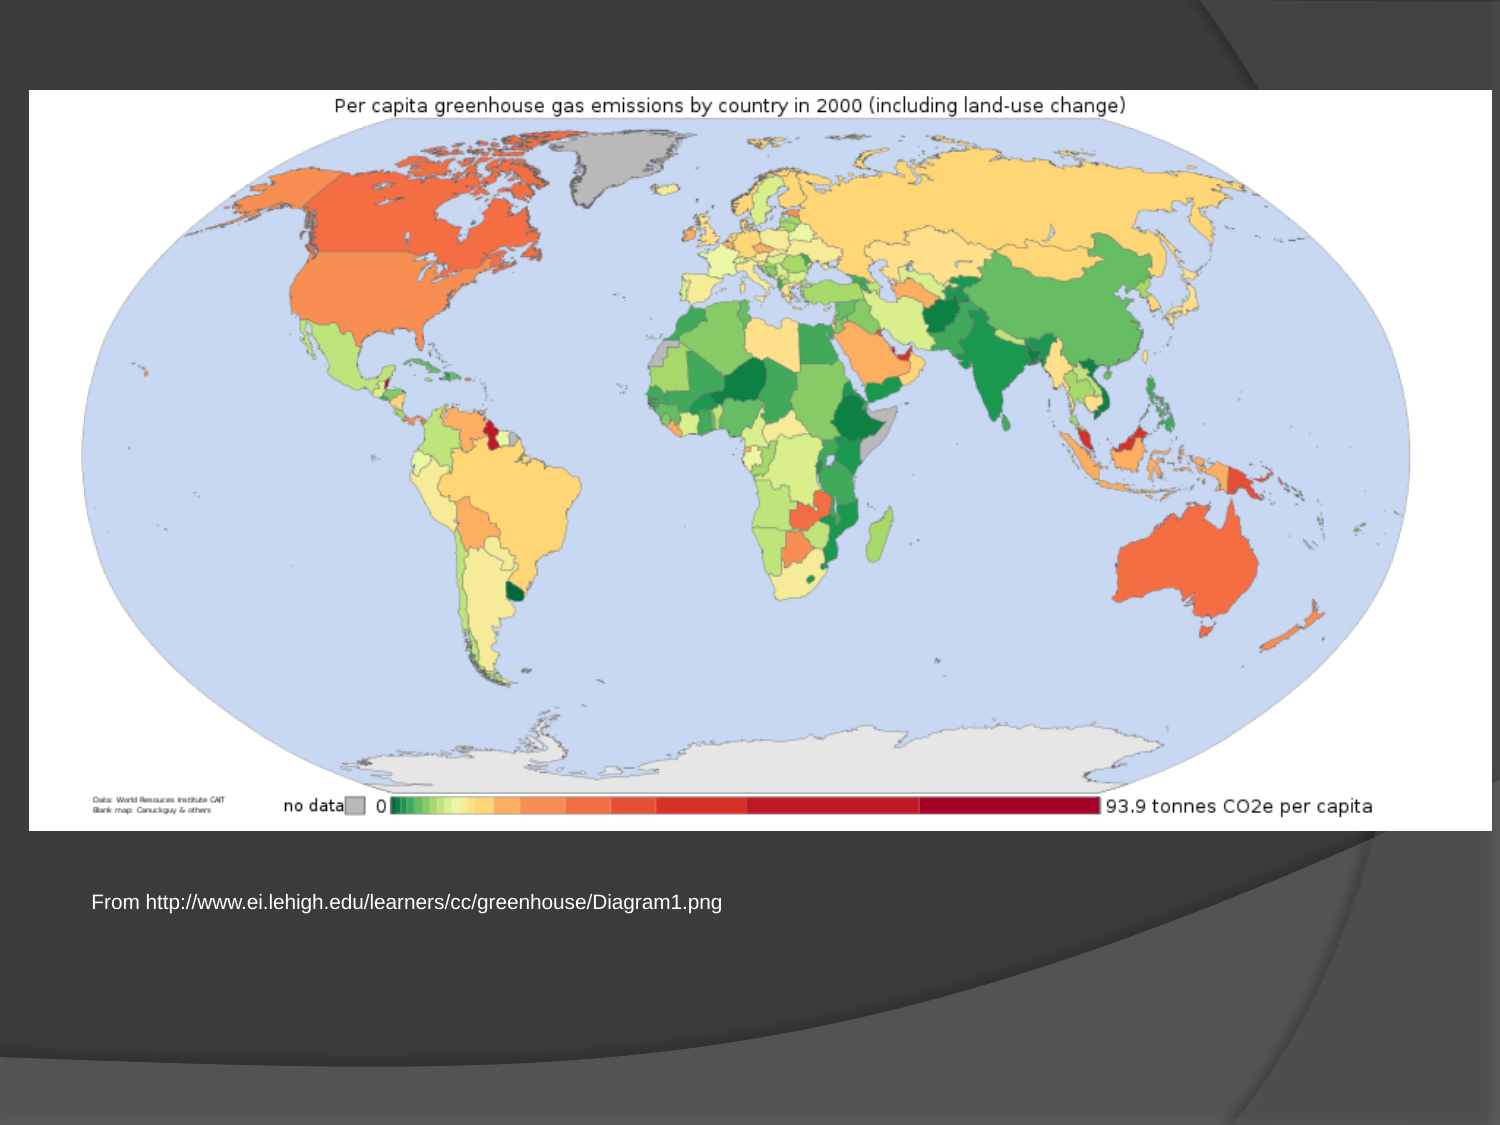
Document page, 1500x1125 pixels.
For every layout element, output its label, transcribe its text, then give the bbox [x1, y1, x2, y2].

text_box From http://www.ei.lehigh.edu/learners/cc/greenhouse/Diagram1.png [76, 881, 827, 922]
picture [29, 89, 1492, 832]
